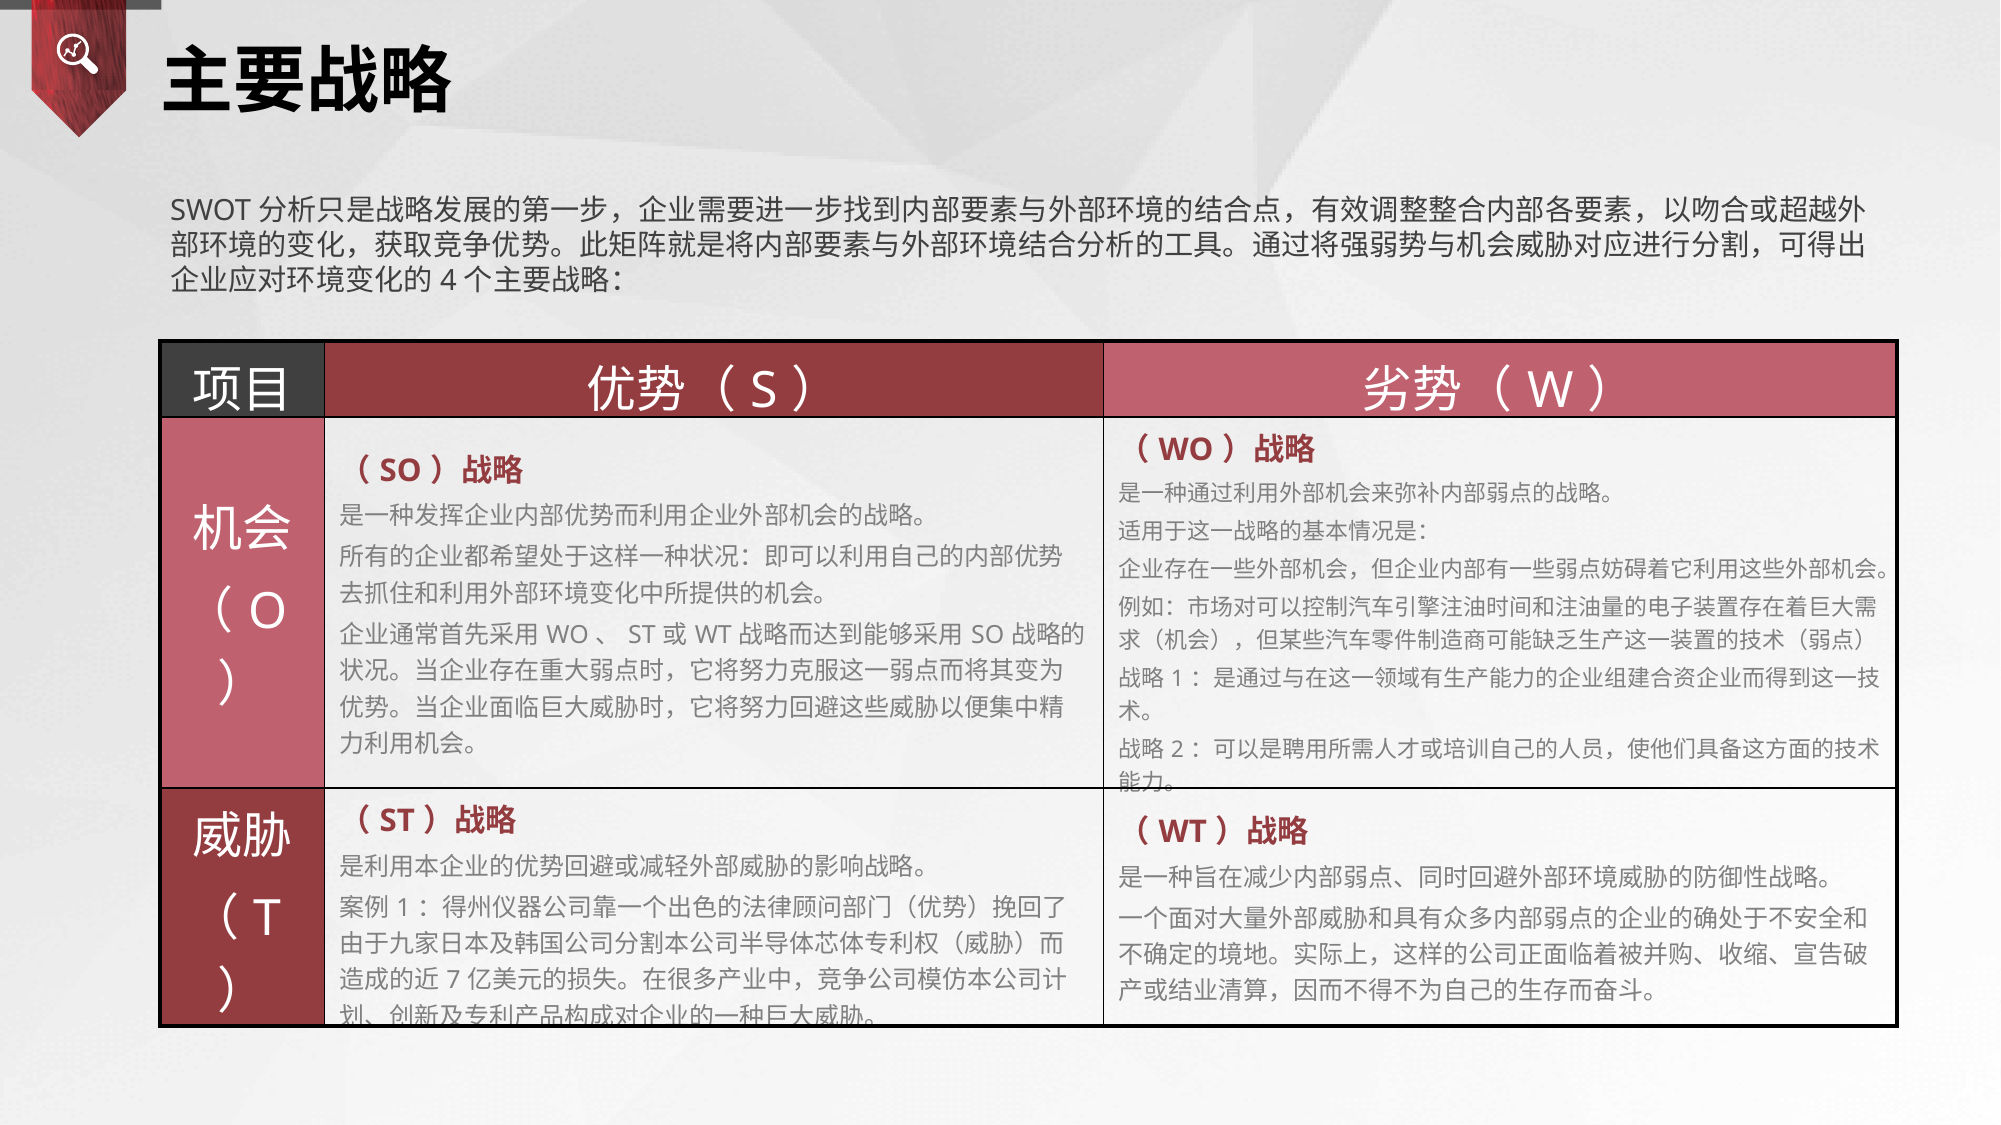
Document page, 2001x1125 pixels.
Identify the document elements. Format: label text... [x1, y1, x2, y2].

picture [0, 0, 2001, 1125]
table_header 项目 [162, 343, 324, 416]
table_header 优势（S） [325, 343, 1103, 416]
table_cell （SO）战略 是一种发挥企业内部优势而利用企业外部机会的战略。 所有的企业都希望处于这样一种状况：即可以利用自己的内部优势去抓住和利用外部环境变化中所提供的机会。 企业通常首先采用WO、ST或WT战略而达到能够采用SO战略的状况。当企业存在重大弱点时，它将努力克服这一弱点而将其变为优势。当企业面临巨大威胁时，它将努力回避这些威胁以便集中精力利用机会。 [325, 418, 1103, 787]
table_cell （WO）战略 是一种通过利用外部机会来弥补内部弱点的战略。 适用于这一战略的基本情况是： 企业存在一些外部机会，但企业内部有一些弱点妨碍着它利用这些外部机会。 例如：市场对可以控制汽车引擎注油时间和注油量的电子装置存在着巨大需求（机会），但某些汽车零件制造商可能缺乏生产这一装置的技术（弱点） 战略1：是通过与在这一领域有生产能力的企业组建合资企业而得到这一技术。 战略2：可以是聘用所需人才或培训自己的人员，使他们具备这方面的技术能力。 [1104, 418, 1895, 787]
table_cell （WT）战略 是一种旨在减少内部弱点、同时回避外部环境威胁的防御性战略。 一个面对大量外部威胁和具有众多内部弱点的企业的确处于不安全和不确定的境地。实际上，这样的公司正面临着被并购、收缩、宣告破产或结业清算，因而不得不为自己的生存而奋斗。 [1104, 789, 1895, 1024]
text_box 主要战略 [149, 28, 1047, 128]
table_cell 机会 （O） [162, 418, 324, 787]
text_box SWOT分析只是战略发展的第一步，企业需要进一步找到内部要素与外部环境的结合点，有效调整整合内部各要素，以吻合或超越外部环境的变化，获取竞争优势。此矩阵就是将内部要素与外部环境结合分析的工具。通过将强弱势与机会威胁对应进行分割，可得出企业应对环境变化的4个主要战略： [155, 183, 1900, 304]
table_cell 威胁 （T） [162, 789, 324, 1024]
table_header 劣势（W） [1104, 343, 1895, 416]
table_cell （ST）战略 是利用本企业的优势回避或减轻外部威胁的影响战略。 案例1：得州仪器公司靠一个出色的法律顾问部门（优势）挽回了由于九家日本及韩国公司分割本公司半导体芯体专利权（威胁）而造成的近7亿美元的损失。在很多产业中，竞争公司模仿本公司计划、创新及专利产品构成对企业的一种巨大威胁。 [325, 789, 1103, 1024]
